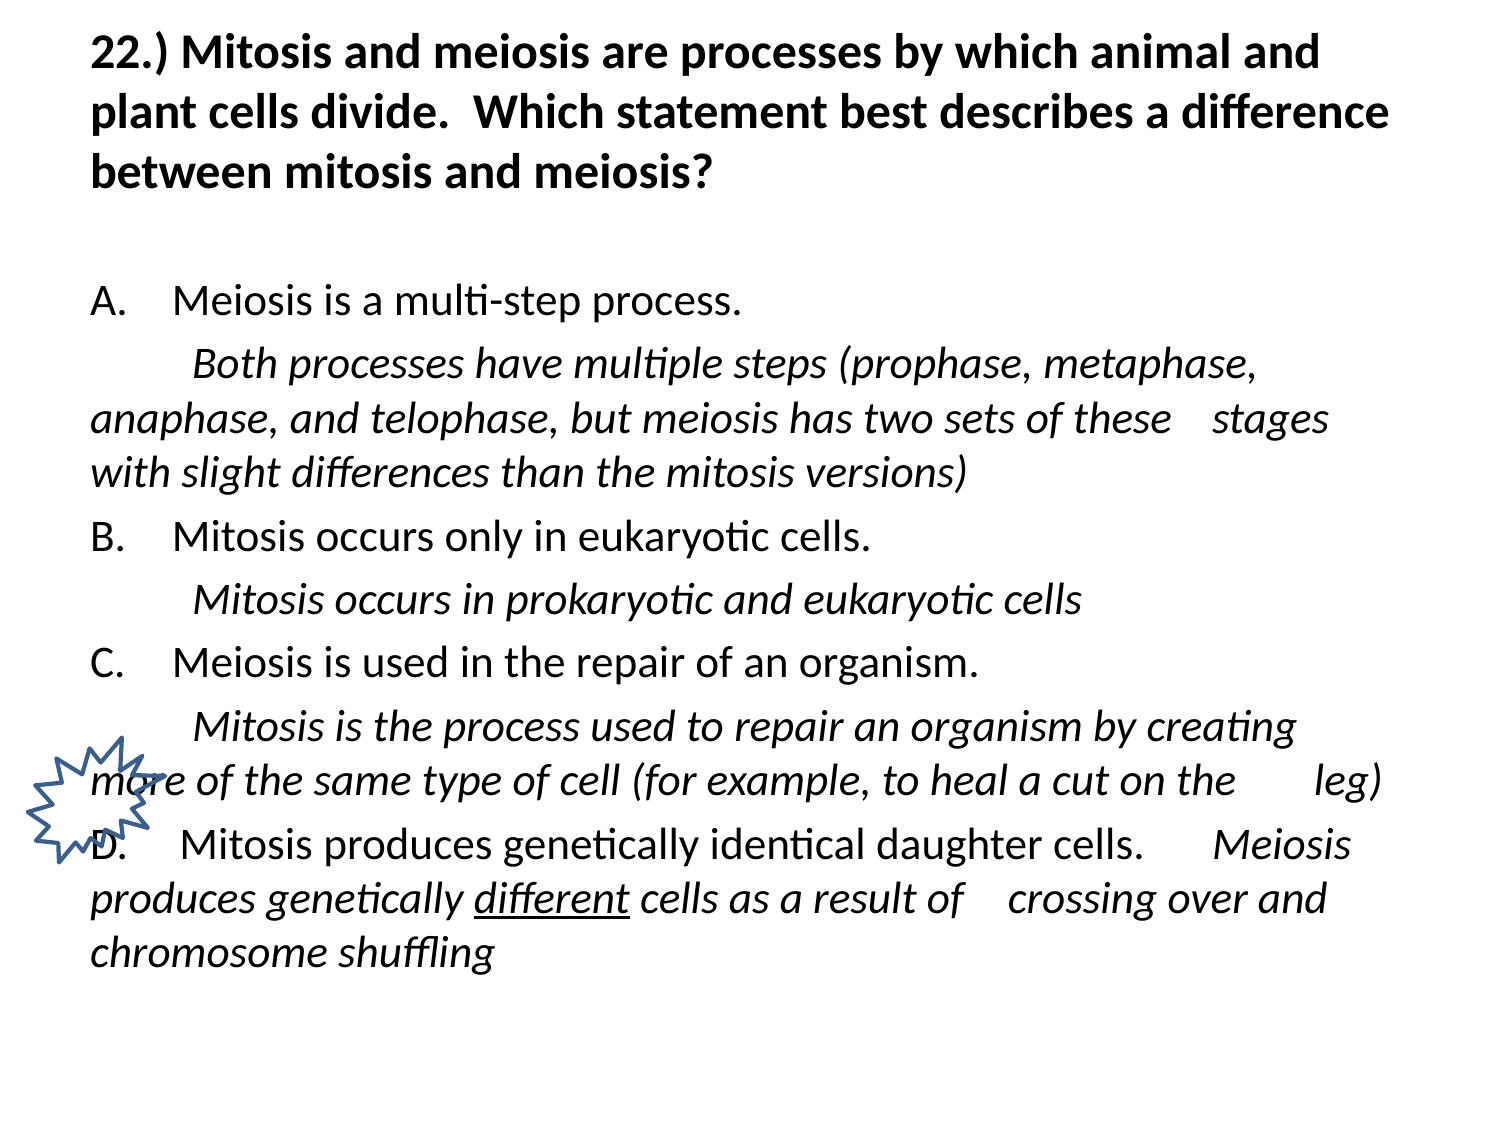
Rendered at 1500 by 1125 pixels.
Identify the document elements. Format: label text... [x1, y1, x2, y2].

title 22.) Mitosis and meiosis are processes by which animal and plant cells divide. Which statement best describes a difference between mitosis and meiosis? [75, 45, 1425, 233]
text_box [25, 735, 168, 865]
list Meiosis is a multi-step process. Both processes have multiple steps (prophase, metaphase, anaphase, and telophase, but meiosis has two sets of these stages with slight differences than the mitosis versions) Mitosis occurs only in eukaryotic cells. Mitosis occurs in prokaryotic and eukaryotic cells Meiosis is used in the repair of an organism. Mitosis is the process used to repair an organism by creating more of the same type of cell (for example, to heal a cut on the leg) D. Mitosis produces genetically identical daughter cells. Meiosis produces genetically different cells as a result of crossing over and chromosome shuffling [75, 262, 1425, 1005]
